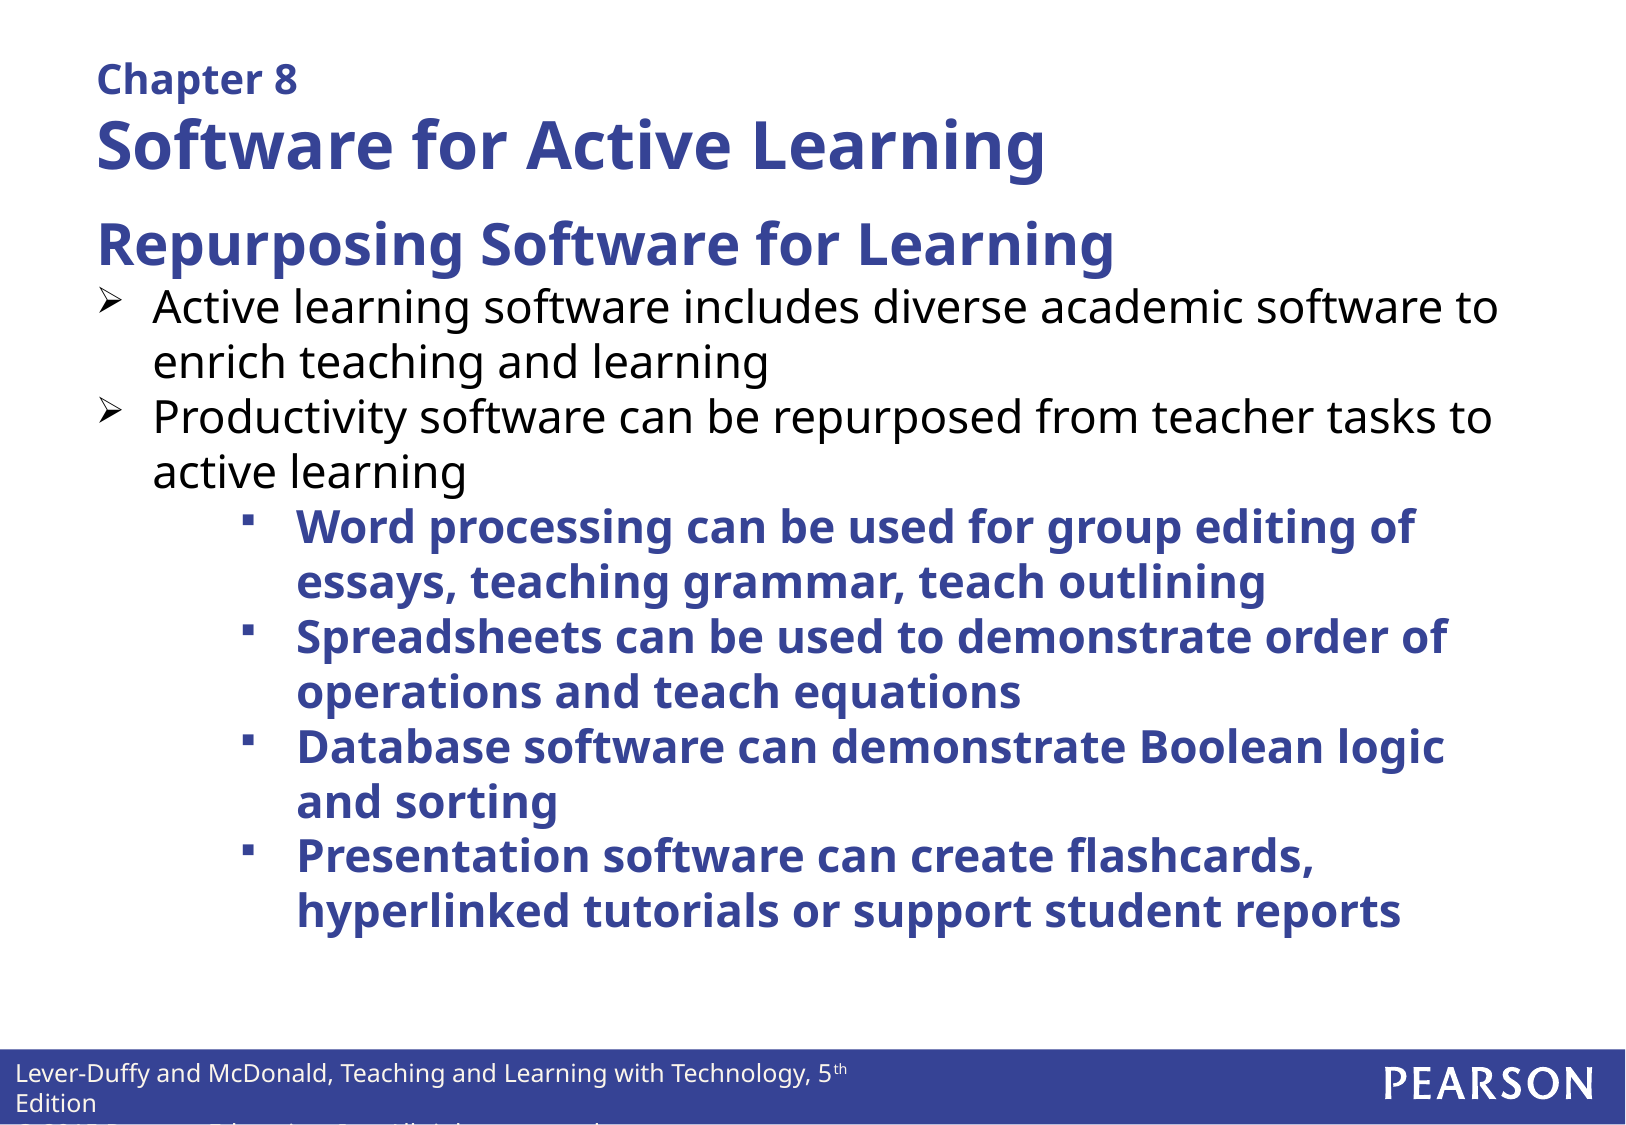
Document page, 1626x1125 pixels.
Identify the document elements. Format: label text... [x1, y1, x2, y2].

list Repurposing Software for Learning Active learning software includes diverse academic software to enrich teaching and learning Productivity software can be repurposed from teacher tasks to active learning Word processing can be used for group editing of essays, teaching grammar, teach outlining Spreadsheets can be used to demonstrate order of operations and teach equations Database software can demonstrate Boolean logic and sorting Presentation software can create flashcards, hyperlinked tutorials or support student reports [81, 200, 1544, 943]
title Chapter 8 Software for Active Learning [81, 45, 1544, 200]
